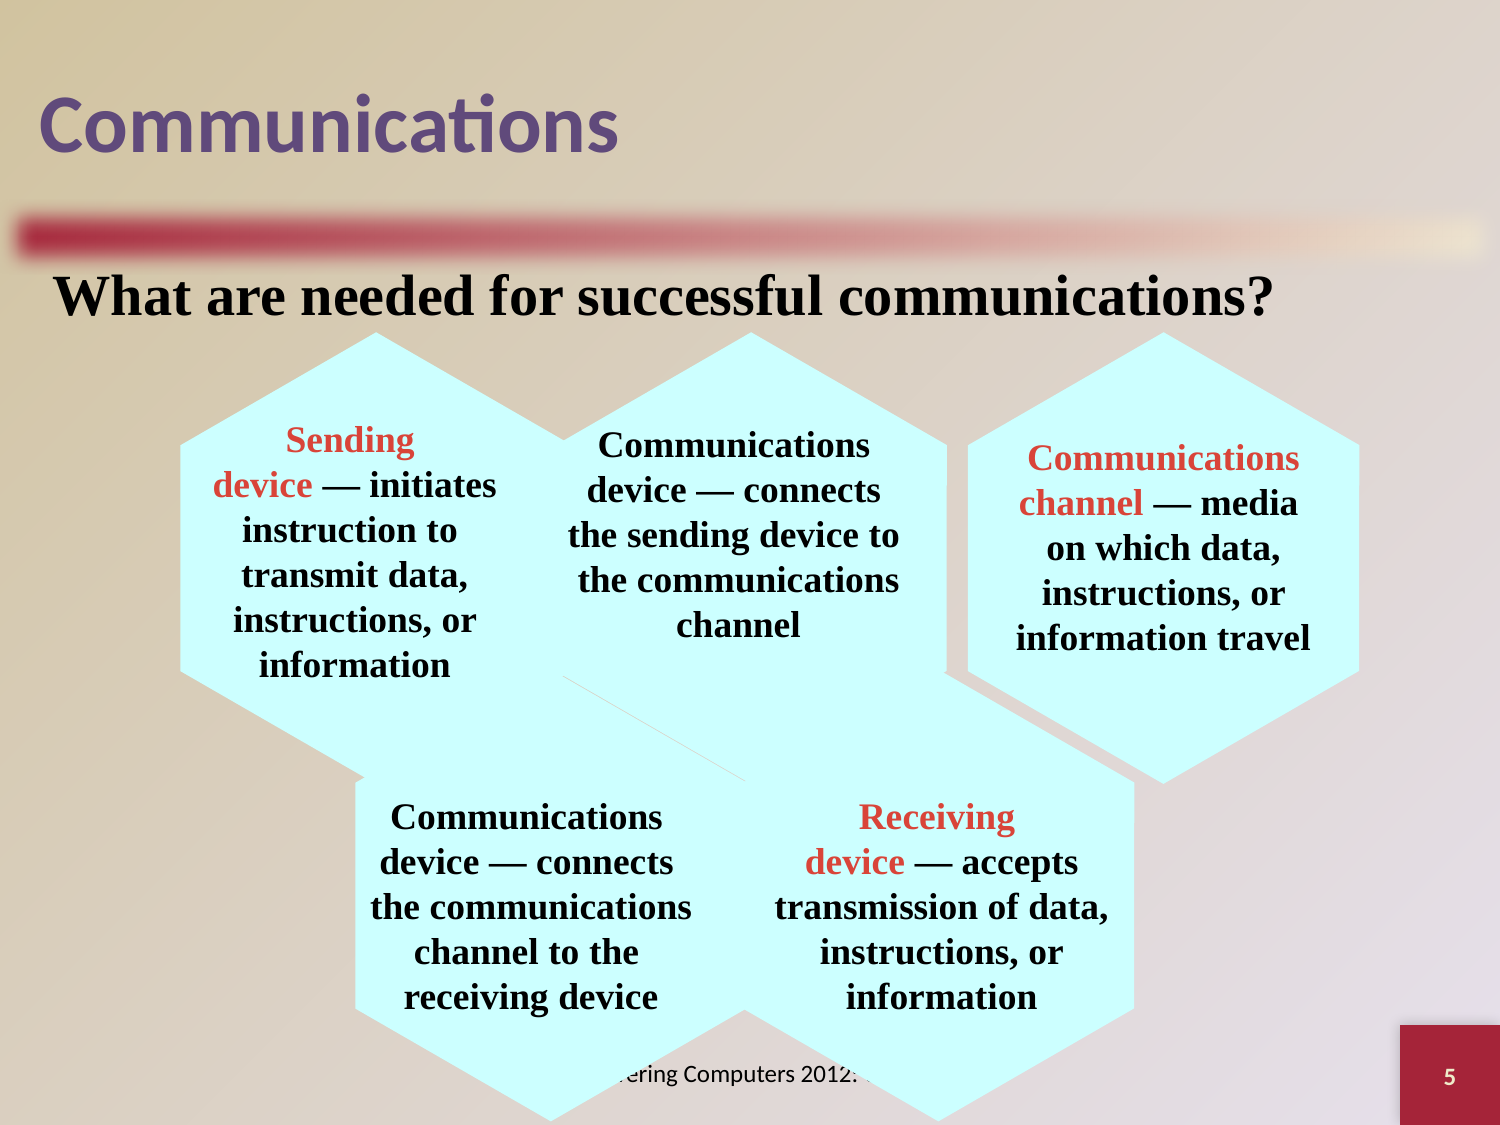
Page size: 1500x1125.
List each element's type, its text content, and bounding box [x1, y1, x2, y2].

text_box What are needed for successful communications? [37, 249, 1446, 347]
slide_number 5 [1400, 1025, 1500, 1125]
title Communications [24, 24, 1475, 213]
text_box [979, 362, 1390, 754]
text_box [324, 763, 778, 1092]
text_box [524, 362, 978, 754]
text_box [782, 763, 1165, 1092]
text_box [149, 362, 522, 754]
